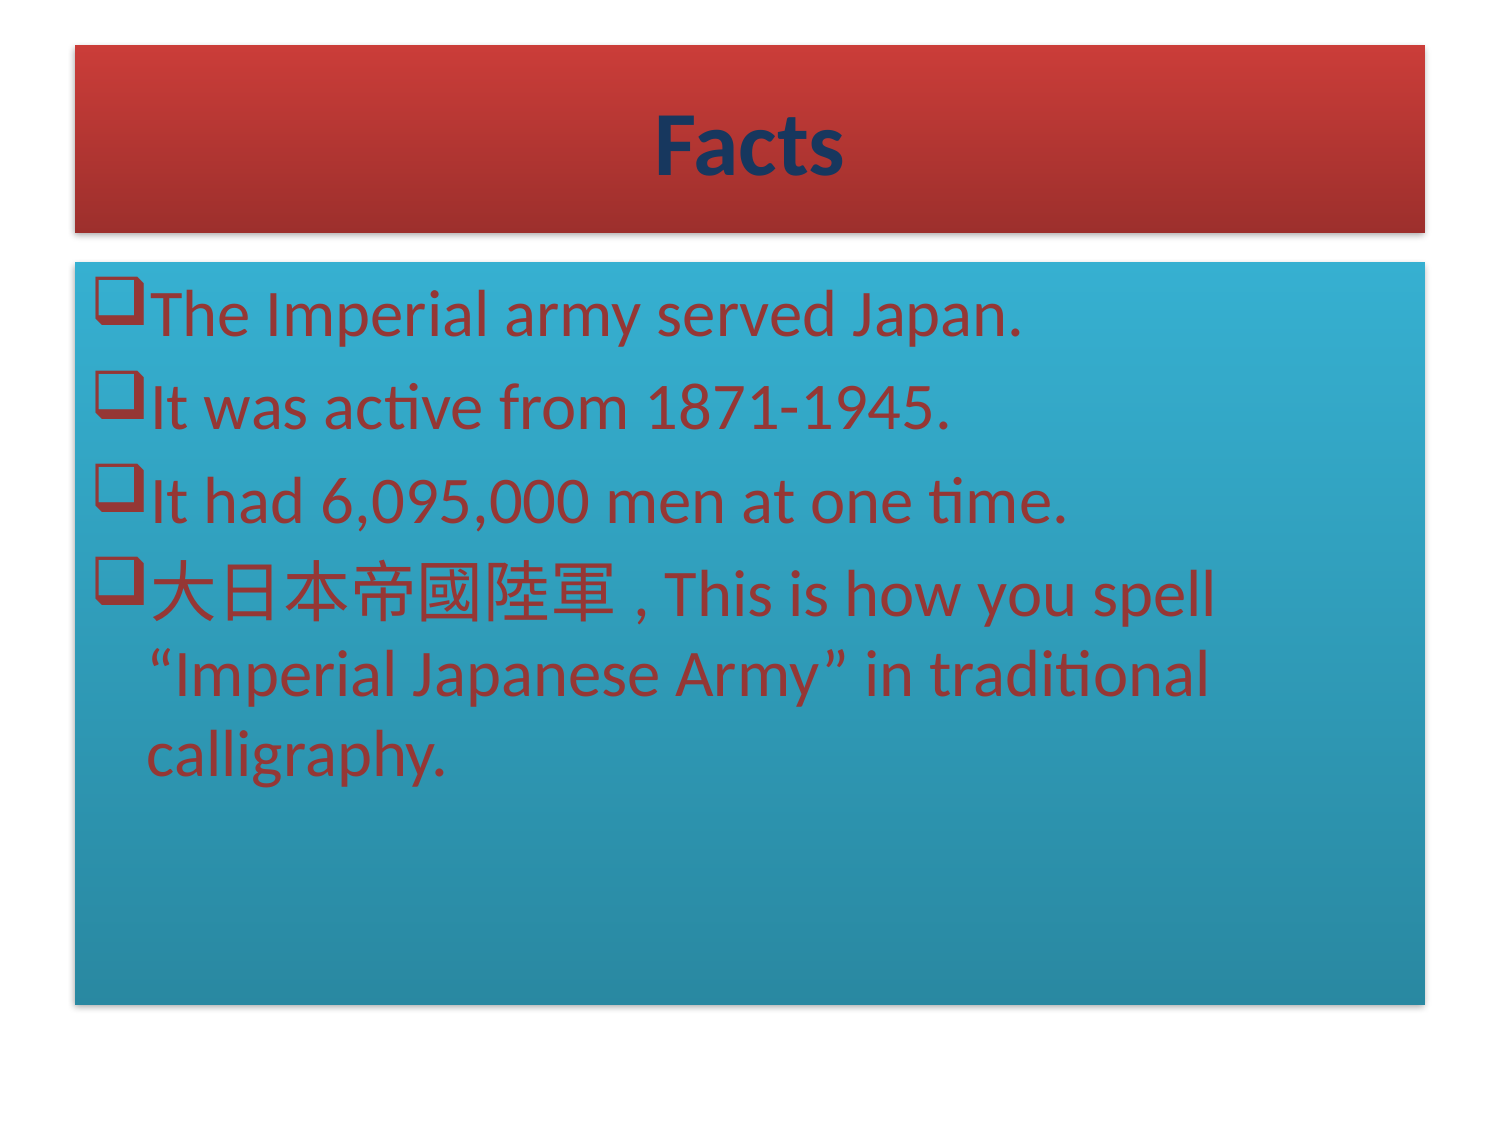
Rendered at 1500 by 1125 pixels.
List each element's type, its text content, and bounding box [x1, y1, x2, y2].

list The Imperial army served Japan. It was active from 1871-1945. It had 6,095,000 men at one time. 大日本帝國陸軍, This is how you spell “Imperial Japanese Army” in traditional calligraphy. [75, 262, 1425, 1005]
title Facts [75, 45, 1425, 233]
